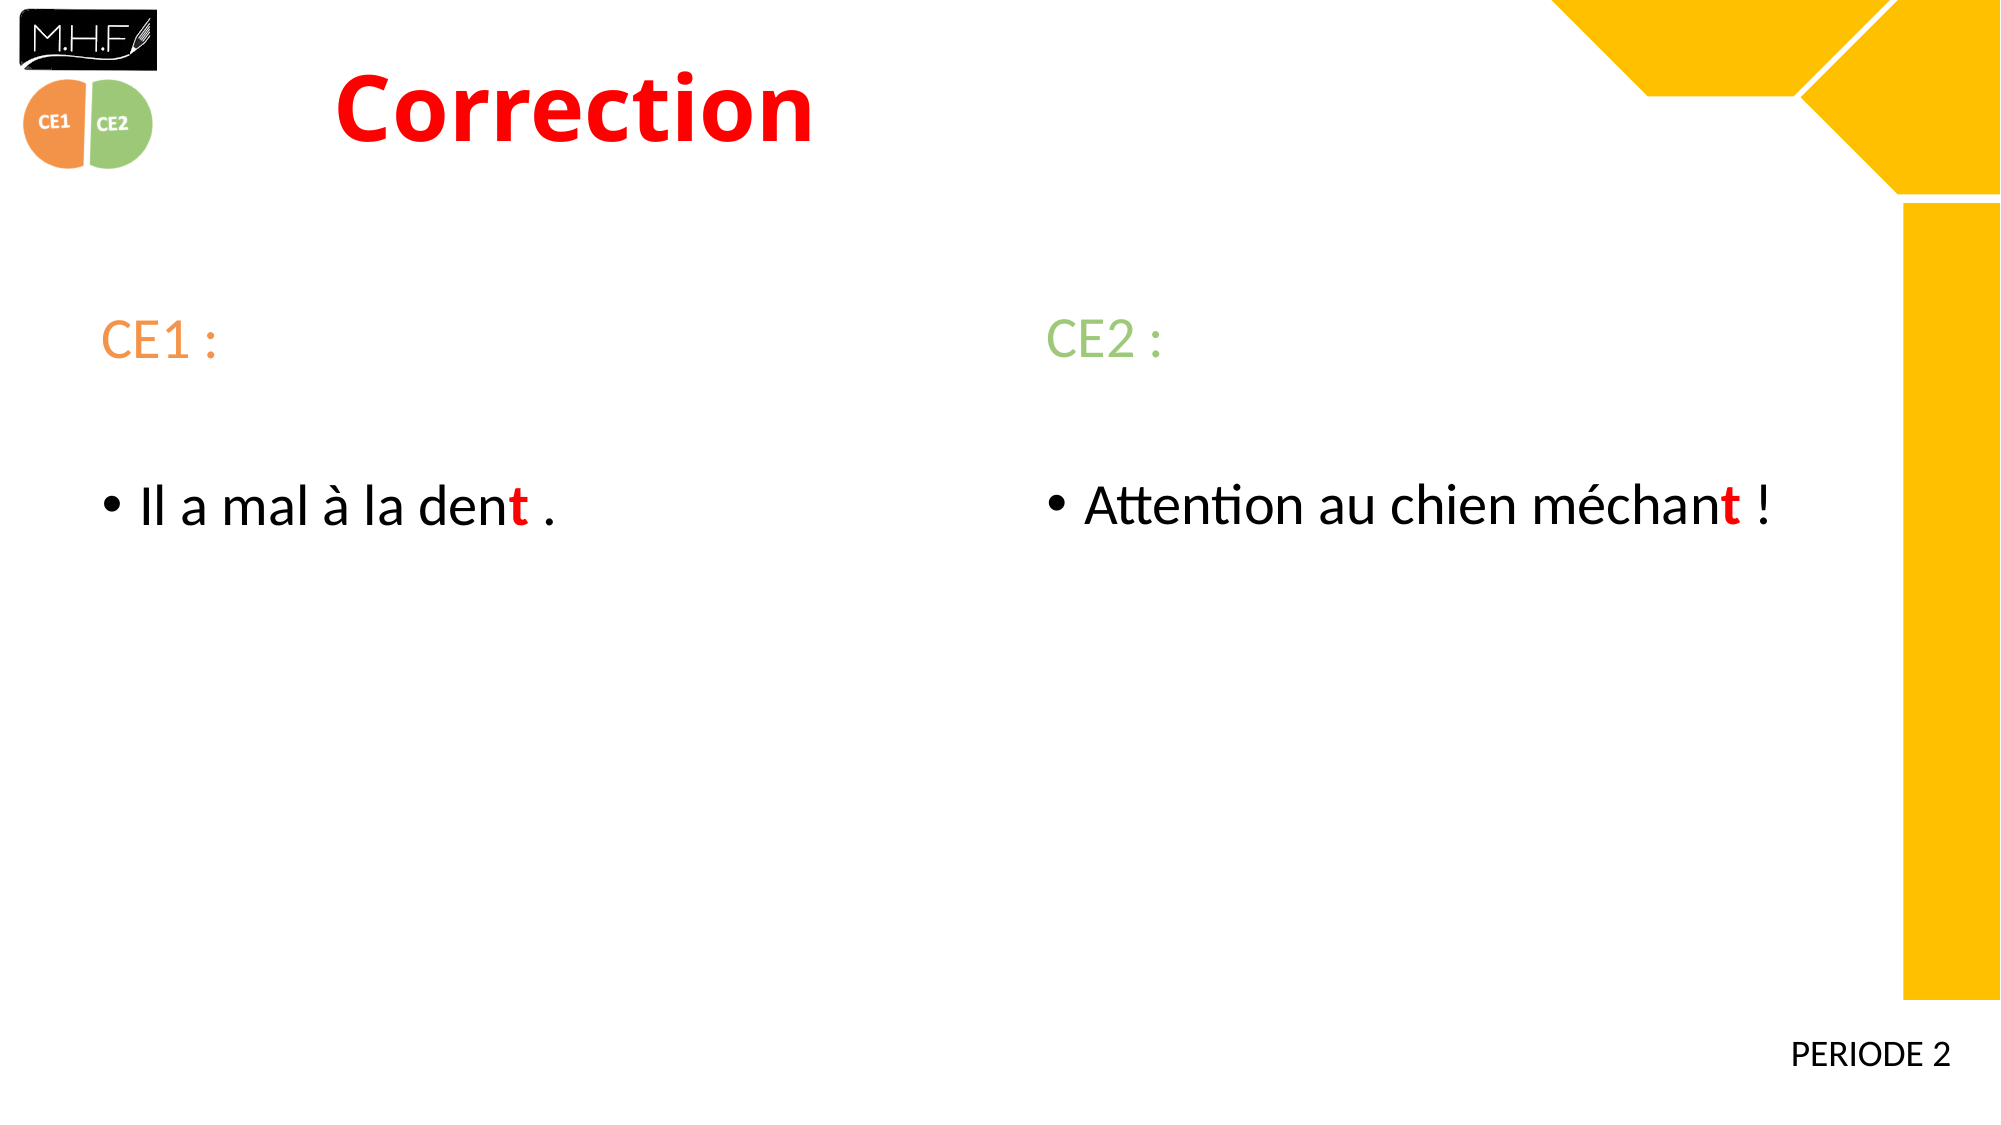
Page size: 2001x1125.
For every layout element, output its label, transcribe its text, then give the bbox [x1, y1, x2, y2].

title Correction [318, 3, 1865, 221]
text_box PERIODE 2 [1362, 1021, 1967, 1125]
text_box [1549, 0, 1892, 98]
text_box [1799, 0, 2000, 196]
text_box [1902, 202, 2000, 1001]
list CE1 : Il a mal à la dent . [86, 300, 897, 1015]
picture [1, 7, 177, 207]
text_box CE2 : Attention au chien méchant ! [1031, 299, 1853, 1014]
